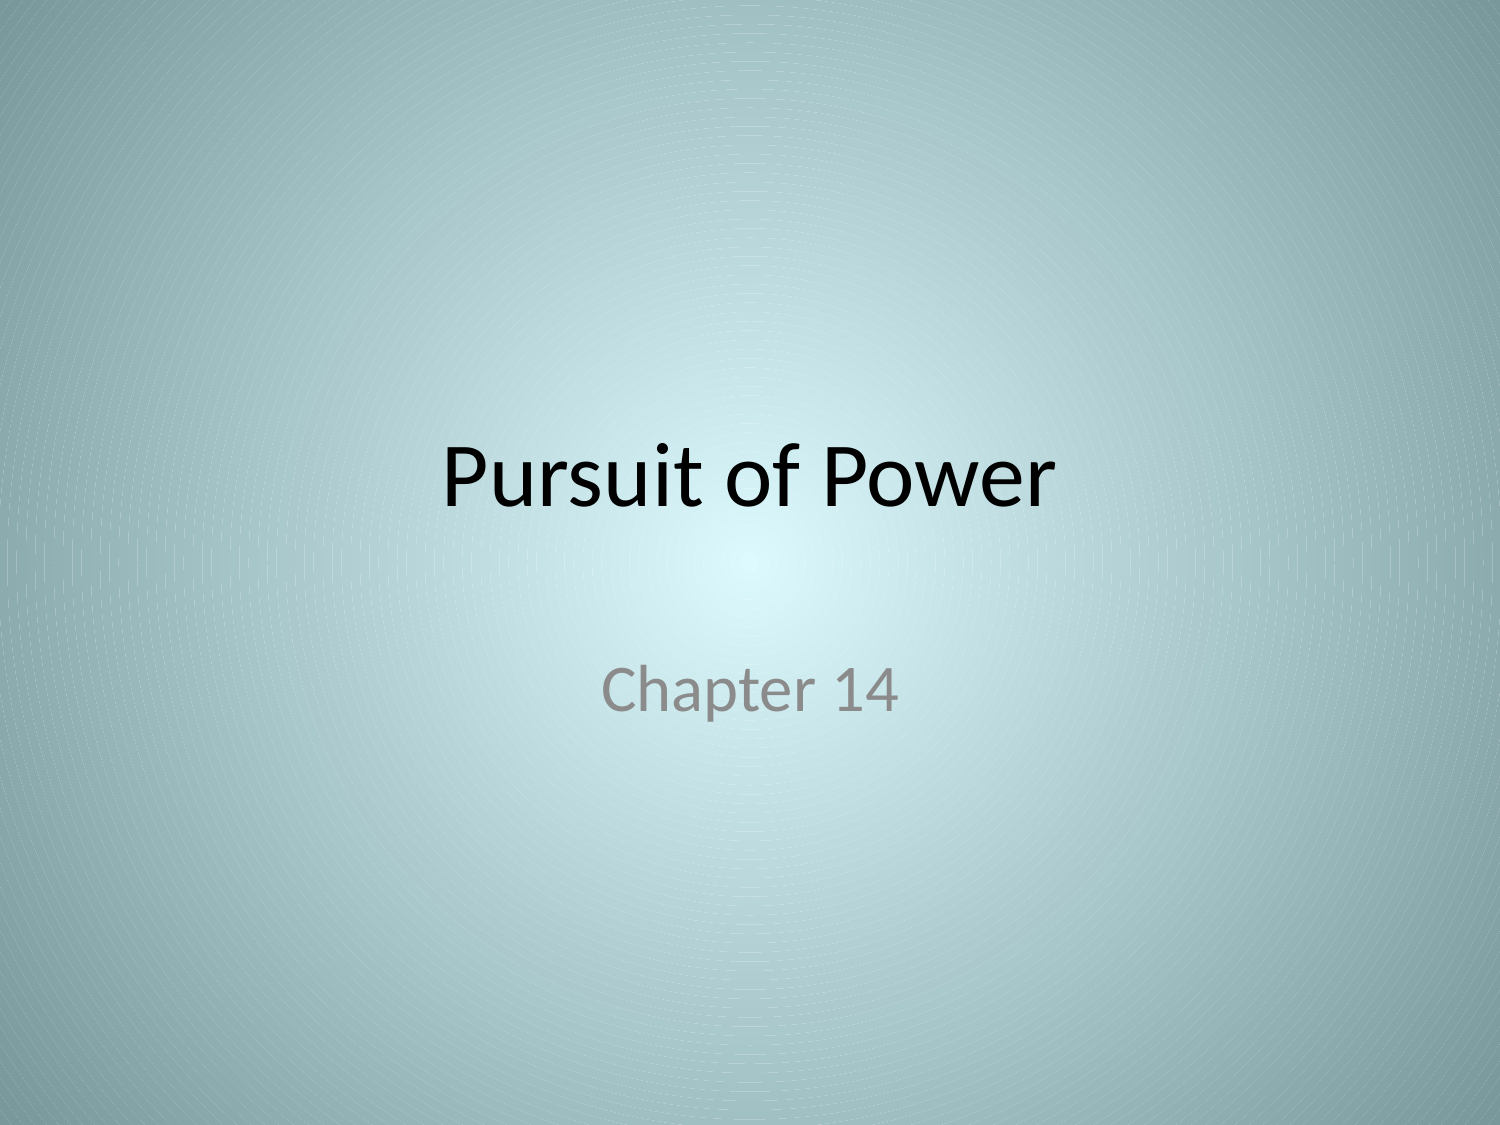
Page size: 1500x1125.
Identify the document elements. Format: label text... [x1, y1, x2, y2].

subtitle Chapter 14 [225, 637, 1275, 925]
title Pursuit of Power [112, 349, 1388, 591]
